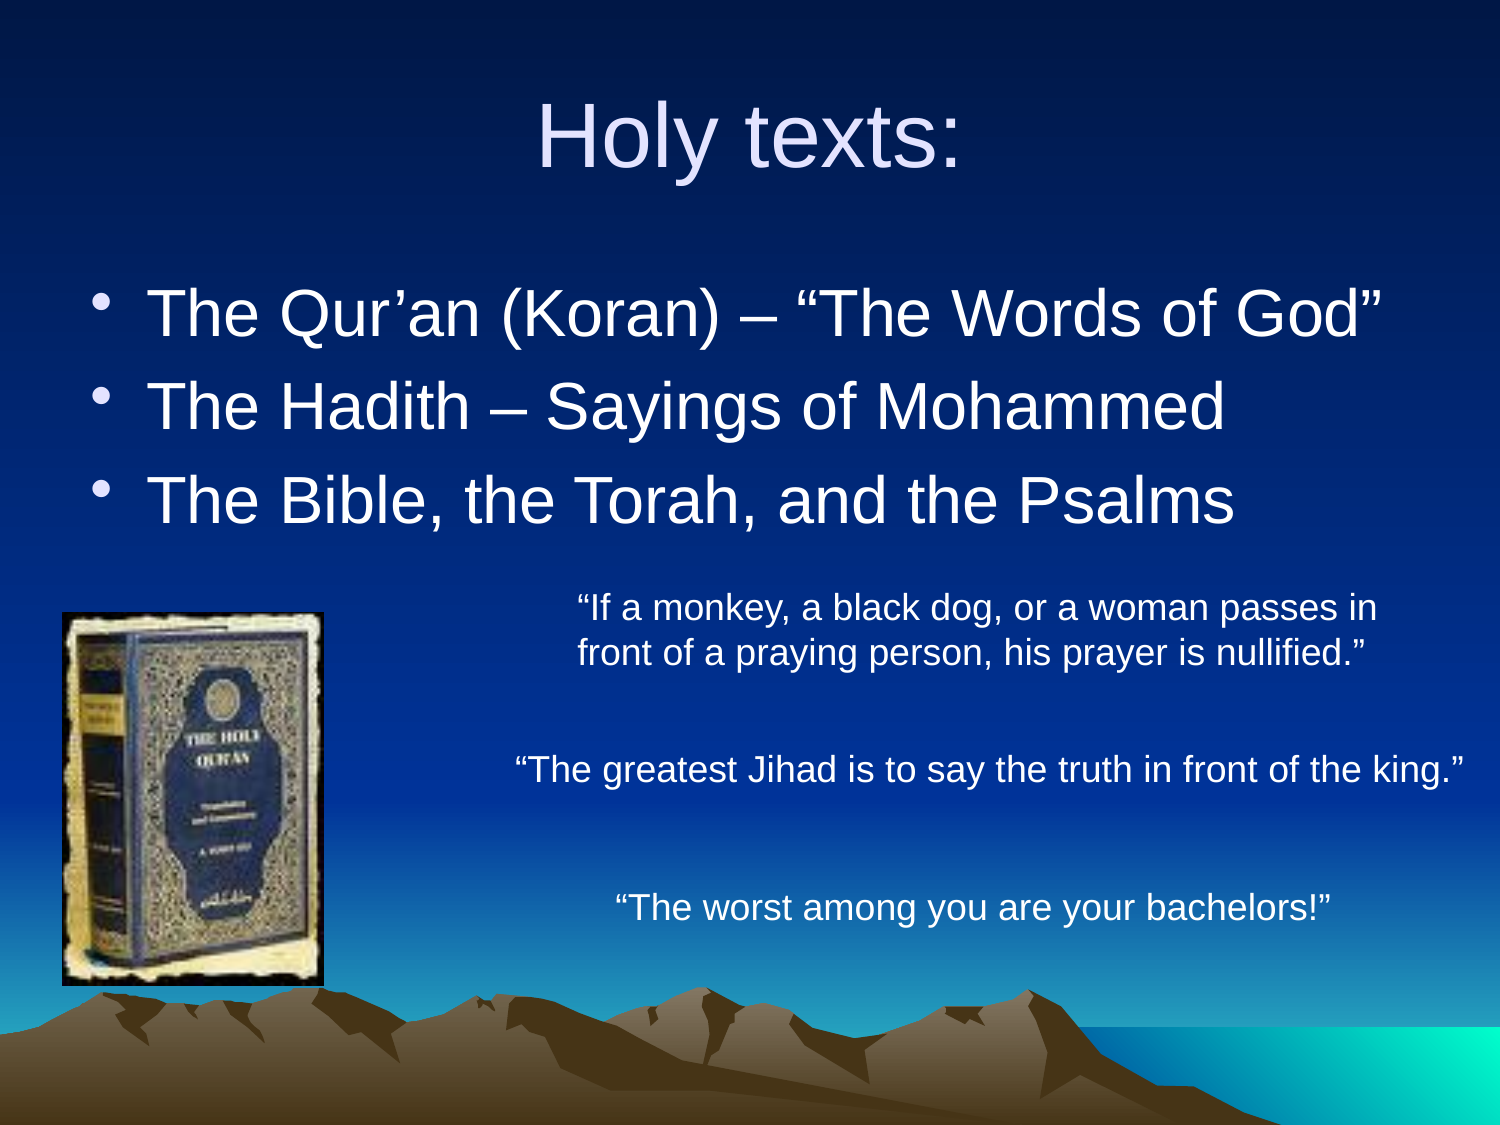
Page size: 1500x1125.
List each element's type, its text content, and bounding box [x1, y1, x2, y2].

text_box “If a monkey, a black dog, or a woman passes in front of a praying person, his prayer is nullified.” [562, 575, 1438, 680]
text_box “The greatest Jihad is to say the truth in front of the king.” [500, 737, 1491, 798]
list The Qur’an (Koran) – “The Words of God” The Hadith – Sayings of Mohammed The Bible, the Torah, and the Psalms [74, 262, 1426, 1001]
text_box “The worst among you are your bachelors!” [600, 875, 1347, 935]
title Holy texts: [74, 37, 1426, 226]
picture [62, 612, 324, 987]
